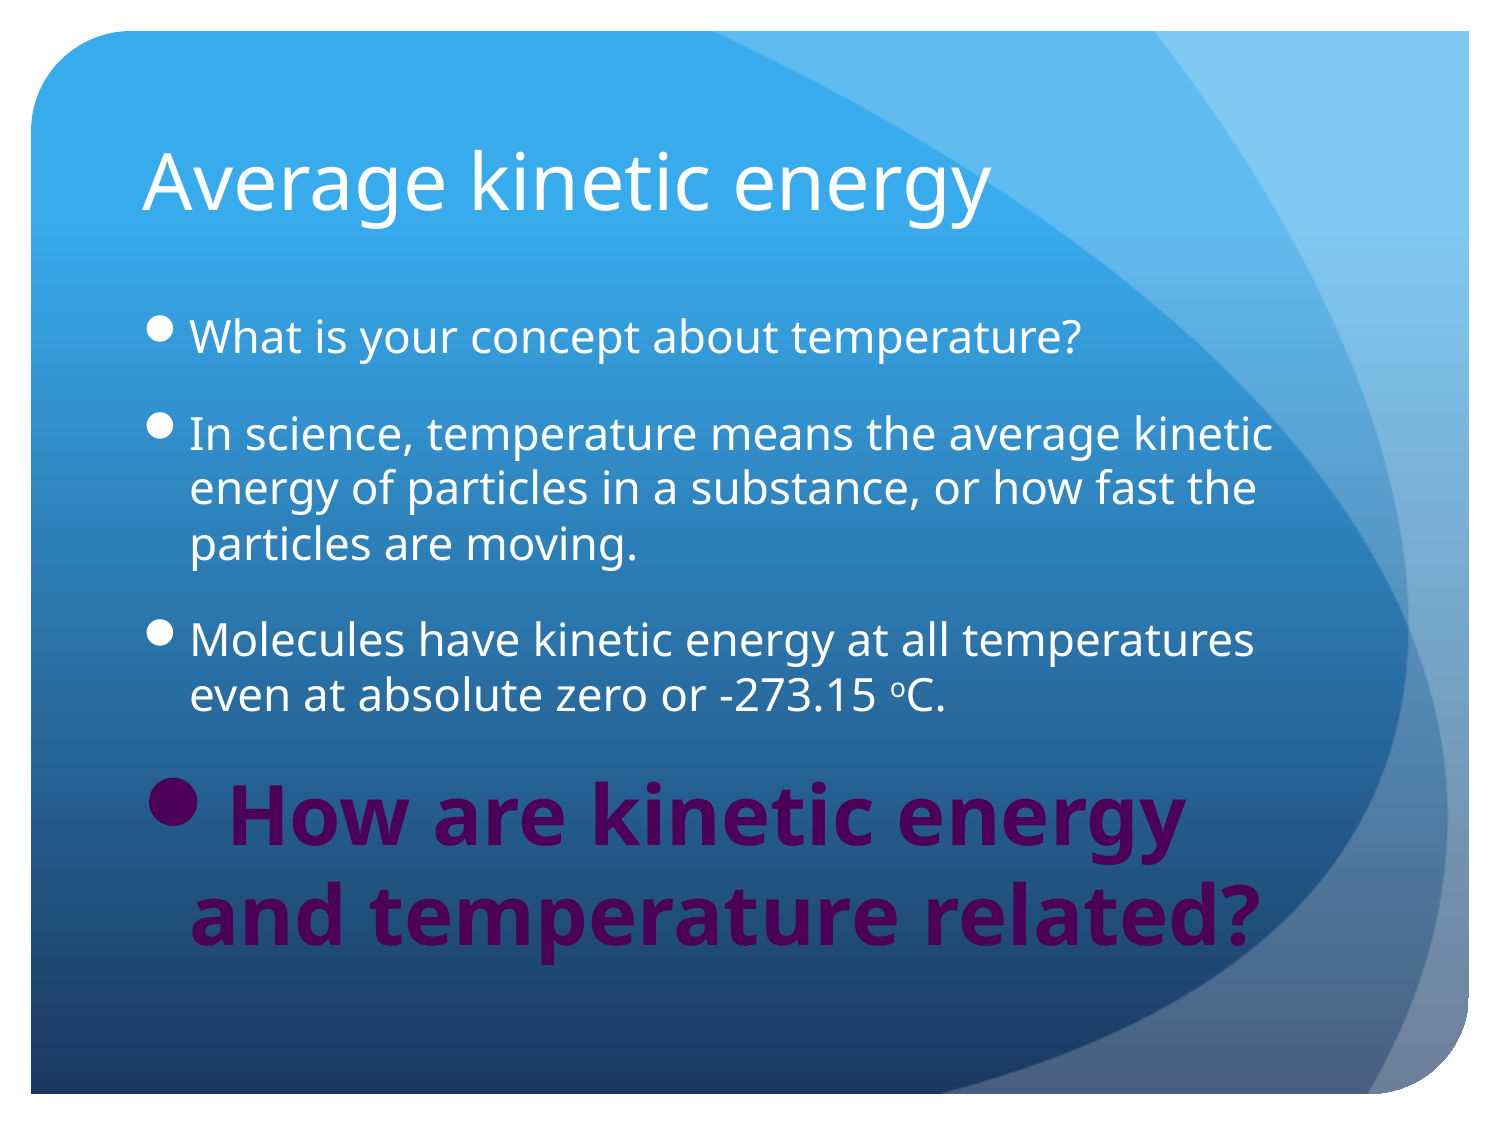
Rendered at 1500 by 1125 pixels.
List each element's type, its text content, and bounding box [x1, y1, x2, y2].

list What is your concept about temperature? In science, temperature means the average kinetic energy of particles in a substance, or how fast the particles are moving. Molecules have kinetic energy at all temperatures even at absolute zero or -273.15 oC. How are kinetic energy and temperature related? [127, 299, 1372, 991]
title Average kinetic energy [127, 62, 1372, 234]
picture [24, 30, 1473, 1094]
